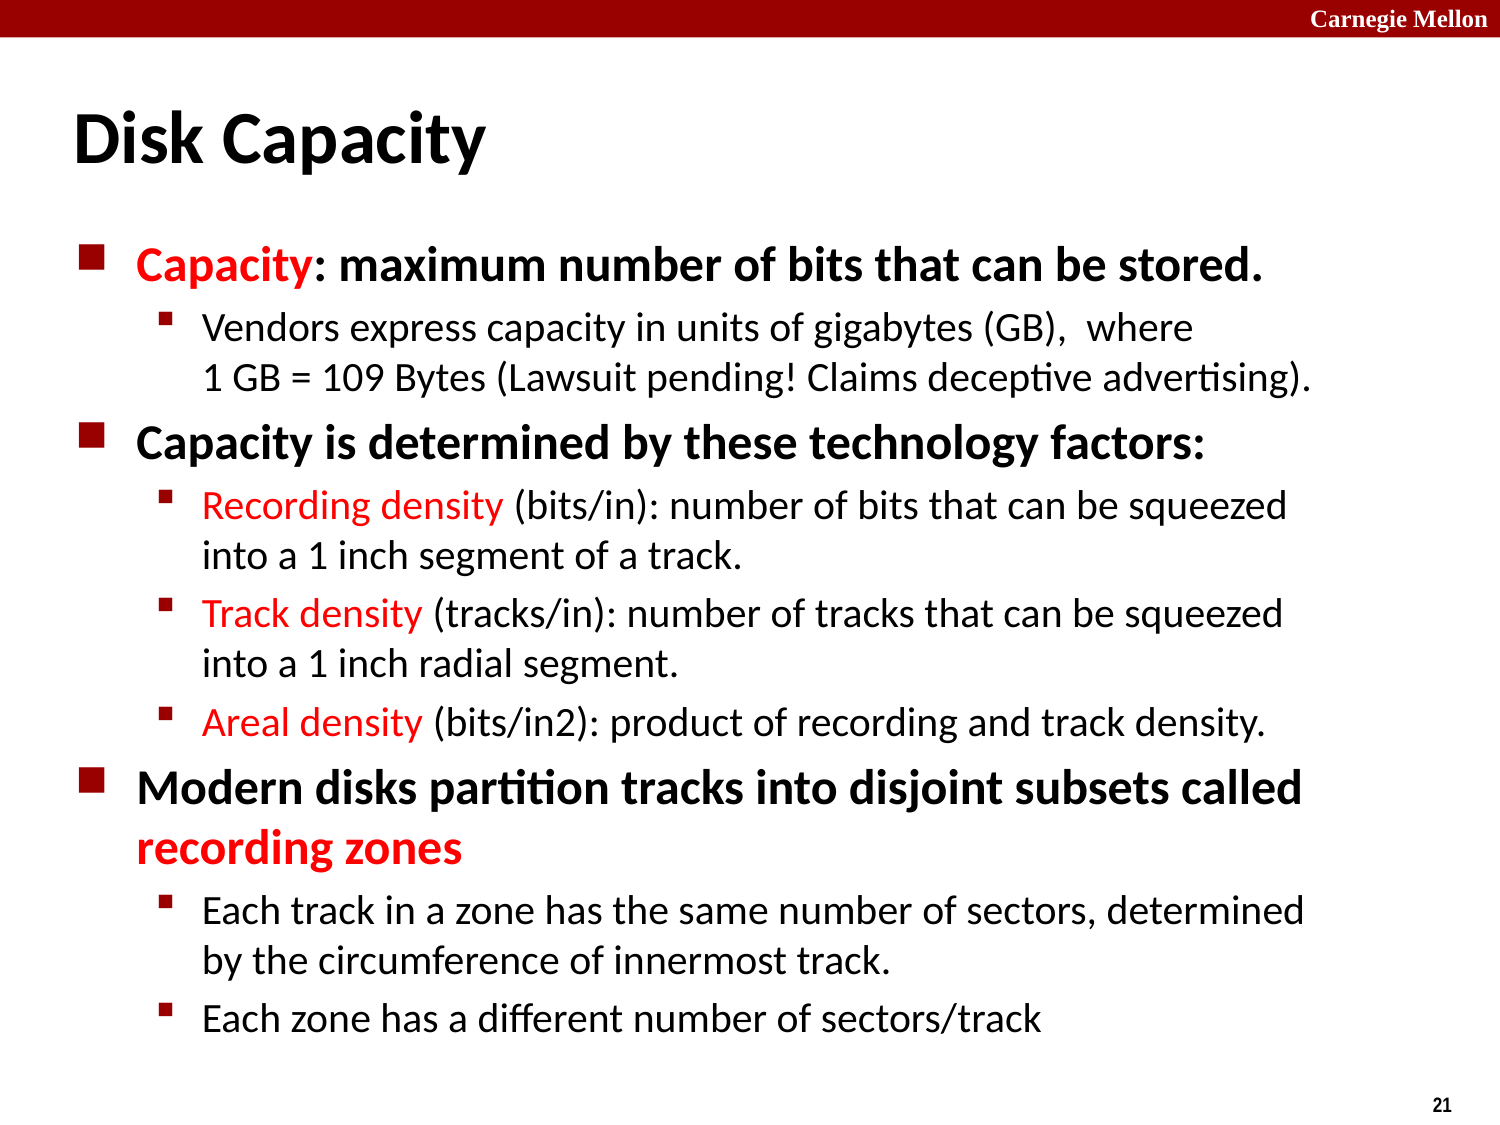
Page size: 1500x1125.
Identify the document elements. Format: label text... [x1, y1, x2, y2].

title Disk Capacity [58, 71, 1305, 197]
list Capacity: maximum number of bits that can be stored. Vendors express capacity in units of gigabytes (GB), where 1 GB = 109 Bytes (Lawsuit pending! Claims deceptive advertising). Capacity is determined by these technology factors: Recording density (bits/in): number of bits that can be squeezed into a 1 inch segment of a track. Track density (tracks/in): number of tracks that can be squeezed into a 1 inch radial segment. Areal density (bits/in2): product of recording and track density. Modern disks partition tracks into disjoint subsets called recording zones Each track in a zone has the same number of sectors, determined by the circumference of innermost track. Each zone has a different number of sectors/track [64, 223, 1361, 1040]
